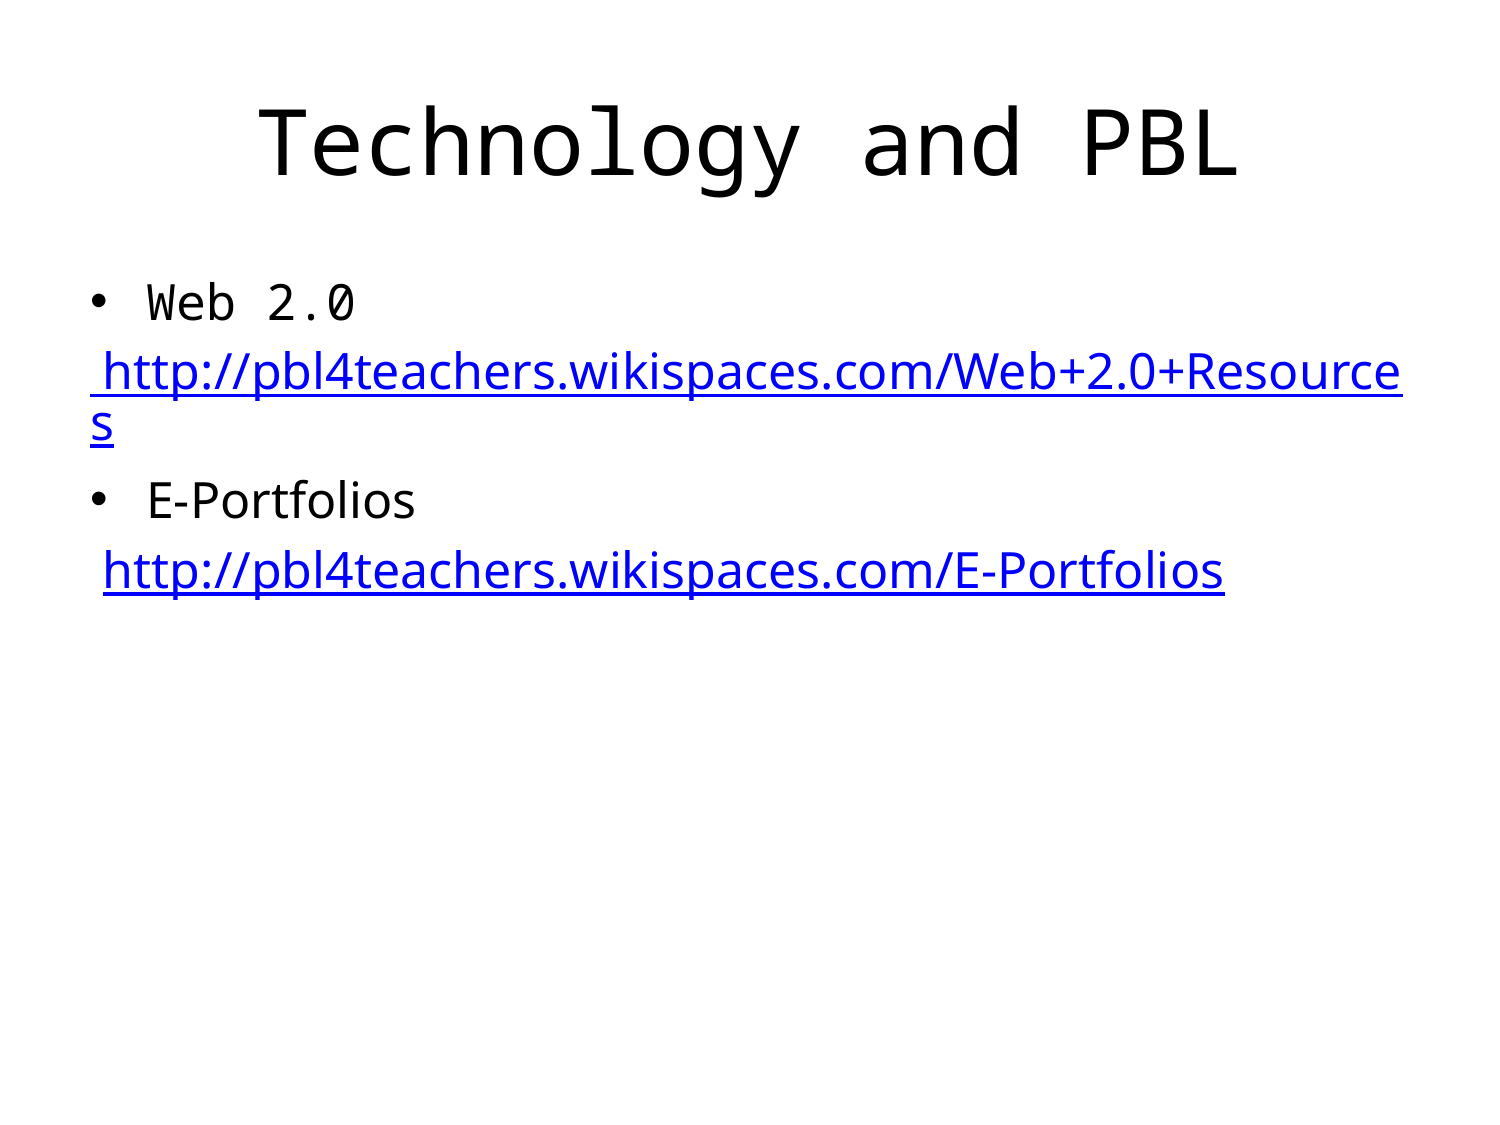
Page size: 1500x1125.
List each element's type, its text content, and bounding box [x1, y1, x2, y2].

list Web 2.0 http://pbl4teachers.wikispaces.com/Web+2.0+Resources E-Portfolios http://pbl4teachers.wikispaces.com/E-Portfolios [75, 262, 1425, 1005]
title Technology and PBL [75, 45, 1425, 233]
